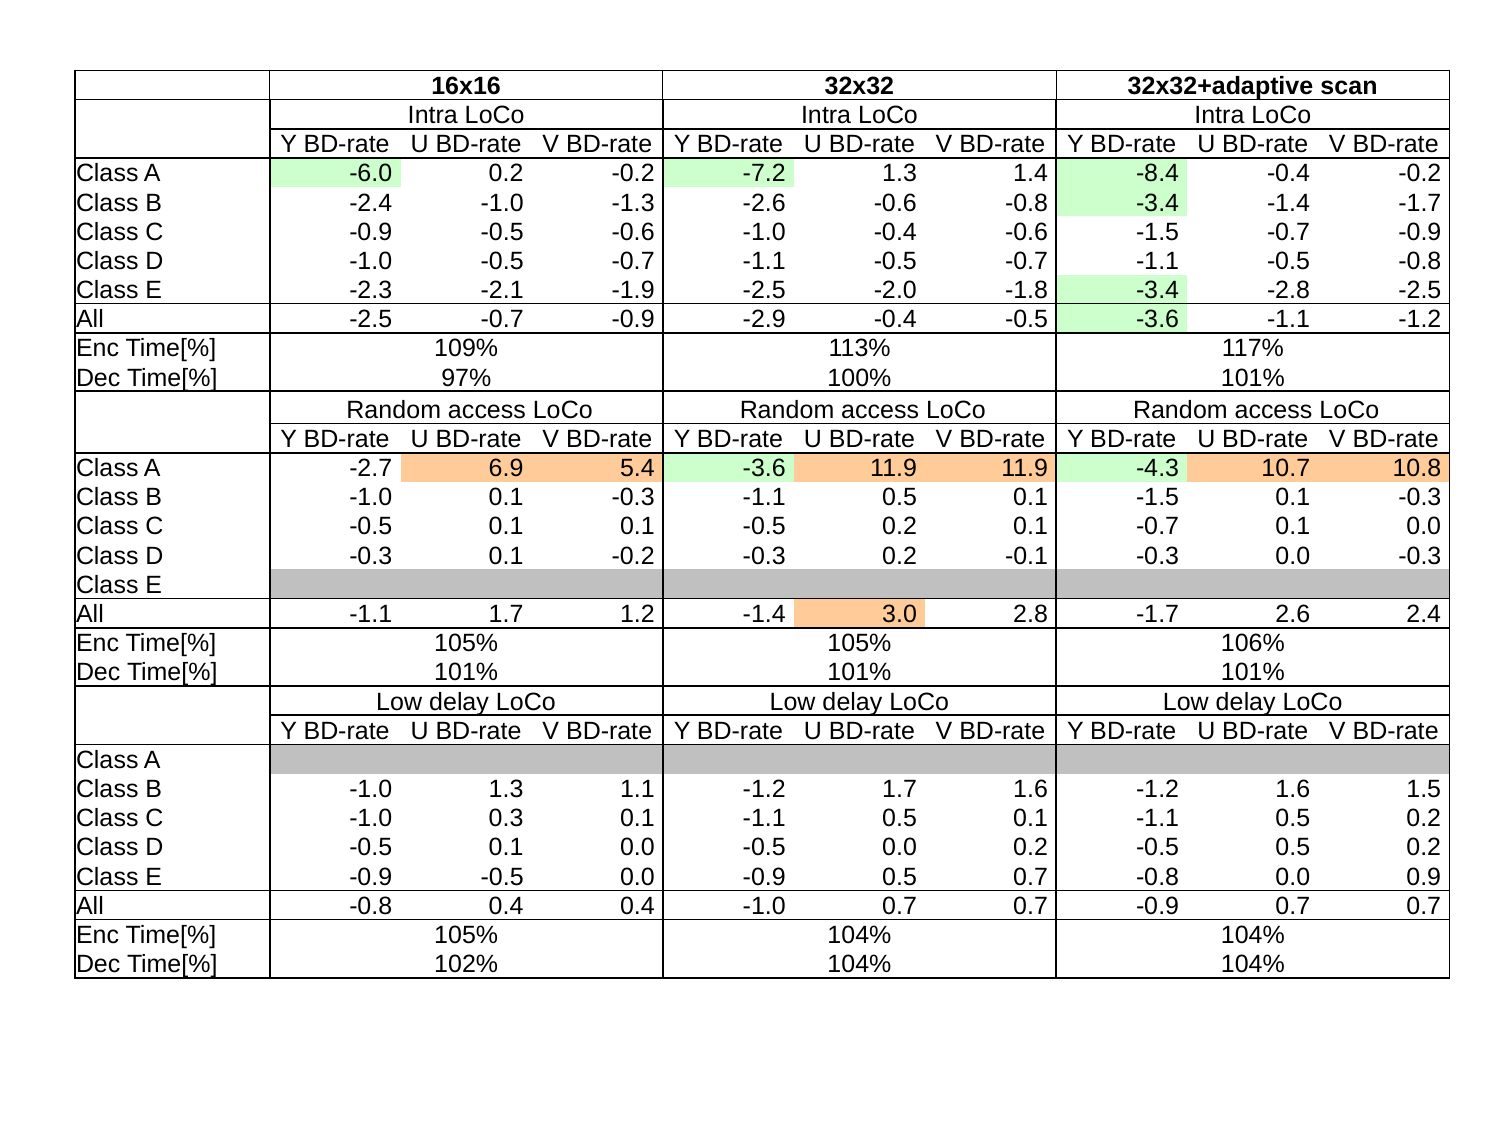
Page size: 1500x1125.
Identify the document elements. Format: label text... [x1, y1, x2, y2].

table_cell [794, 745, 925, 774]
table_cell [401, 745, 532, 774]
table_cell All [76, 891, 269, 919]
table_cell -0.3 [664, 540, 794, 569]
table_cell 101% [271, 657, 662, 685]
table_cell -1.3 [532, 187, 662, 216]
table_cell -2.0 [794, 275, 925, 303]
table_cell -0.2 [532, 159, 662, 187]
table_cell 0.1 [532, 511, 662, 540]
table_cell 0.9 [1318, 861, 1449, 890]
table_cell [76, 100, 269, 157]
table_cell Intra LoCo [664, 100, 1055, 128]
table_cell Class C [76, 216, 269, 245]
table_cell 0.4 [532, 891, 662, 919]
table_cell -2.7 [271, 454, 401, 482]
table_cell 5.4 [532, 454, 662, 482]
table_cell 0.1 [401, 511, 532, 540]
table_cell -0.5 [664, 832, 794, 861]
table_cell -2.1 [401, 275, 532, 303]
table_cell -2.5 [1318, 275, 1449, 303]
table_cell 104% [1057, 920, 1449, 949]
table_cell -0.3 [1057, 540, 1187, 569]
table_cell [271, 569, 401, 598]
table_cell [925, 569, 1055, 598]
table_cell [794, 569, 925, 598]
table_cell Y BD-rate [664, 716, 794, 744]
table_cell Random access LoCo [271, 392, 662, 423]
table_cell 105% [664, 629, 1055, 657]
table_cell -0.5 [664, 511, 794, 540]
table_cell -0.5 [794, 245, 925, 275]
table_cell -0.9 [532, 304, 662, 332]
table_cell Dec Time[%] [76, 362, 269, 390]
table_cell 0.0 [1187, 861, 1318, 890]
table_cell 102% [271, 949, 662, 977]
table_cell Y BD-rate [271, 424, 401, 452]
table_cell -1.4 [1187, 187, 1318, 216]
table_cell All [76, 304, 269, 332]
table_cell 0.3 [401, 803, 532, 832]
table_cell 0.7 [794, 891, 925, 919]
table_cell Class D [76, 832, 269, 861]
table_cell Random access LoCo [664, 392, 1055, 423]
table_cell -0.8 [1057, 861, 1187, 890]
table_cell 0.1 [401, 832, 532, 861]
table_cell [1187, 745, 1318, 774]
table_cell 0.1 [925, 803, 1055, 832]
table_cell 2.6 [1187, 599, 1318, 627]
table_cell Class B [76, 482, 269, 511]
table_cell 0.7 [925, 891, 1055, 919]
table_cell -1.1 [1187, 304, 1318, 332]
table_cell 0.2 [794, 511, 925, 540]
table_cell 0.0 [532, 832, 662, 861]
table_cell 0.7 [1318, 891, 1449, 919]
table_cell -1.1 [1057, 245, 1187, 275]
table_cell -0.7 [1187, 216, 1318, 245]
table_cell 1.6 [1187, 774, 1318, 803]
table_cell 0.2 [925, 832, 1055, 861]
table_cell -4.3 [1057, 454, 1187, 482]
table_cell U BD-rate [1187, 424, 1318, 452]
table_cell 1.7 [794, 774, 925, 803]
table_cell -1.2 [1318, 304, 1449, 332]
table_cell 104% [664, 949, 1055, 977]
table_cell 100% [664, 362, 1055, 390]
table_cell 113% [664, 334, 1055, 362]
table_cell Intra LoCo [271, 100, 662, 128]
table_cell 1.1 [532, 774, 662, 803]
table_cell -0.7 [1057, 511, 1187, 540]
table_cell -1.8 [925, 275, 1055, 303]
table_header [76, 71, 269, 99]
table_cell -0.8 [271, 891, 401, 919]
table_cell -0.3 [1318, 540, 1449, 569]
table_cell -1.0 [271, 774, 401, 803]
table_cell -1.0 [664, 891, 794, 919]
table_header 32x32+adaptive scan [1057, 71, 1449, 99]
table_cell -0.5 [401, 861, 532, 890]
table_cell -3.6 [664, 454, 794, 482]
table_cell 1.4 [925, 159, 1055, 187]
table_cell Y BD-rate [271, 130, 401, 157]
table_cell Class B [76, 187, 269, 216]
table_cell -0.7 [401, 304, 532, 332]
table_cell Class E [76, 861, 269, 890]
table_cell Enc Time[%] [76, 334, 269, 362]
table_cell 0.4 [401, 891, 532, 919]
table_cell 0.7 [1187, 891, 1318, 919]
table_cell -0.8 [1318, 245, 1449, 275]
table_cell V BD-rate [925, 130, 1055, 157]
table_cell 1.5 [1318, 774, 1449, 803]
table_cell -1.7 [1318, 187, 1449, 216]
table_cell 0.1 [925, 482, 1055, 511]
table_cell Enc Time[%] [76, 629, 269, 657]
table_cell -0.3 [1318, 482, 1449, 511]
table_cell 101% [1057, 362, 1449, 390]
table_cell -0.4 [1187, 159, 1318, 187]
table_cell U BD-rate [401, 716, 532, 744]
table_cell -0.9 [1318, 216, 1449, 245]
table_cell Low delay LoCo [271, 687, 662, 714]
table_cell 0.5 [794, 482, 925, 511]
table_cell Class C [76, 803, 269, 832]
table_cell 0.0 [1318, 511, 1449, 540]
table_cell -1.4 [664, 599, 794, 627]
table_cell 10.8 [1318, 454, 1449, 482]
table_cell 0.5 [794, 861, 925, 890]
table_cell Class C [76, 511, 269, 540]
table_cell [532, 569, 662, 598]
table_cell Intra LoCo [1057, 100, 1449, 128]
table_cell -1.1 [664, 803, 794, 832]
table_cell -1.1 [1057, 803, 1187, 832]
table_cell -1.5 [1057, 482, 1187, 511]
table_cell Class A [76, 159, 269, 187]
table_cell -0.5 [925, 304, 1055, 332]
table_cell [664, 569, 794, 598]
table_cell -6.0 [271, 159, 401, 187]
table_cell Class D [76, 540, 269, 569]
table_cell [76, 687, 269, 715]
table_cell [1318, 569, 1449, 598]
table_cell V BD-rate [1318, 424, 1449, 452]
table_cell Class D [76, 245, 269, 275]
table_cell Enc Time[%] [76, 920, 269, 949]
table_cell 0.2 [1318, 832, 1449, 861]
table_cell Low delay LoCo [664, 687, 1055, 714]
table_cell 0.1 [401, 482, 532, 511]
table_cell [401, 569, 532, 598]
table_cell 1.7 [401, 599, 532, 627]
table_cell V BD-rate [532, 130, 662, 157]
table_cell -0.5 [401, 245, 532, 275]
table_cell 0.2 [401, 159, 532, 187]
table_cell Class B [76, 774, 269, 803]
table_cell 0.1 [925, 511, 1055, 540]
table_cell -0.5 [1187, 245, 1318, 275]
table_cell [1187, 569, 1318, 598]
table_header 16x16 [270, 71, 662, 99]
table_cell V BD-rate [925, 424, 1055, 452]
table_cell 106% [1057, 629, 1449, 657]
table_cell 105% [271, 629, 662, 657]
table_cell -0.4 [794, 216, 925, 245]
table_cell -0.6 [794, 187, 925, 216]
table_cell -1.0 [664, 216, 794, 245]
table_cell -2.5 [271, 304, 401, 332]
table_cell Class A [76, 454, 269, 482]
table_cell 0.2 [1318, 803, 1449, 832]
table_cell U BD-rate [1187, 130, 1318, 157]
table_cell 0.1 [401, 540, 532, 569]
table_cell -0.7 [925, 245, 1055, 275]
table_cell -1.2 [1057, 774, 1187, 803]
table_cell -0.5 [271, 832, 401, 861]
table_cell -1.0 [271, 245, 401, 275]
table_cell 101% [1057, 657, 1449, 685]
table_cell -0.1 [925, 540, 1055, 569]
table_cell -1.9 [532, 275, 662, 303]
table_cell All [76, 599, 269, 627]
table_cell -1.7 [1057, 599, 1187, 627]
table_cell 1.6 [925, 774, 1055, 803]
table_cell -2.8 [1187, 275, 1318, 303]
table_cell -3.4 [1057, 275, 1187, 303]
table_cell 104% [1057, 949, 1449, 977]
table_cell Random access LoCo [1057, 392, 1449, 423]
table_cell -0.6 [532, 216, 662, 245]
table_cell [76, 392, 269, 452]
table_cell 11.9 [794, 454, 925, 482]
table_cell V BD-rate [925, 716, 1055, 744]
table_cell -1.0 [401, 187, 532, 216]
table_cell V BD-rate [532, 716, 662, 744]
table_cell -3.6 [1057, 304, 1187, 332]
table_cell -0.4 [794, 304, 925, 332]
table_cell -1.0 [271, 803, 401, 832]
table_cell -2.3 [271, 275, 401, 303]
table_cell 0.0 [1187, 540, 1318, 569]
table_cell U BD-rate [794, 716, 925, 744]
table_cell -1.2 [664, 774, 794, 803]
table_cell -1.1 [664, 245, 794, 275]
table_cell U BD-rate [1187, 716, 1318, 744]
table_cell [76, 715, 269, 744]
table_cell Y BD-rate [1057, 424, 1187, 452]
table_cell 1.3 [401, 774, 532, 803]
table_cell 11.9 [925, 454, 1055, 482]
table_cell -0.9 [664, 861, 794, 890]
table_cell Y BD-rate [1057, 716, 1187, 744]
table_cell 104% [664, 920, 1055, 949]
table_cell 0.1 [1187, 482, 1318, 511]
table_cell [664, 745, 794, 774]
table_cell Y BD-rate [664, 424, 794, 452]
table_cell 97% [271, 362, 662, 390]
table_cell [1057, 745, 1187, 774]
table_header 32x32 [663, 71, 1056, 99]
table_cell V BD-rate [1318, 716, 1449, 744]
table_cell Low delay LoCo [1057, 687, 1449, 714]
table_cell 2.8 [925, 599, 1055, 627]
table_cell -1.1 [271, 599, 401, 627]
table_cell -2.6 [664, 187, 794, 216]
table_cell -0.6 [925, 216, 1055, 245]
table_cell -7.2 [664, 159, 794, 187]
table_cell Dec Time[%] [76, 657, 269, 685]
table_cell Y BD-rate [271, 716, 401, 744]
table_cell 0.5 [1187, 832, 1318, 861]
table_cell U BD-rate [794, 130, 925, 157]
table_cell -0.9 [1057, 891, 1187, 919]
table_cell -0.3 [271, 540, 401, 569]
table_cell Y BD-rate [1057, 130, 1187, 157]
table_cell 6.9 [401, 454, 532, 482]
table_cell 0.2 [794, 540, 925, 569]
table_cell -2.5 [664, 275, 794, 303]
table_cell 1.2 [532, 599, 662, 627]
table_cell 0.0 [794, 832, 925, 861]
table_cell 109% [271, 334, 662, 362]
table_cell -0.7 [532, 245, 662, 275]
table_cell -0.5 [271, 511, 401, 540]
table_cell 0.5 [794, 803, 925, 832]
table_cell 2.4 [1318, 599, 1449, 627]
table_cell -1.0 [271, 482, 401, 511]
table_cell Class E [76, 275, 269, 303]
table_cell -3.4 [1057, 187, 1187, 216]
table_cell -0.5 [401, 216, 532, 245]
table_cell Class A [76, 745, 269, 774]
table_cell [1057, 569, 1187, 598]
table_cell -1.5 [1057, 216, 1187, 245]
table_cell -0.5 [1057, 832, 1187, 861]
table_cell 0.0 [532, 861, 662, 890]
table_cell 101% [664, 657, 1055, 685]
table_cell 0.5 [1187, 803, 1318, 832]
table_cell -0.9 [271, 216, 401, 245]
table_cell V BD-rate [532, 424, 662, 452]
table_cell [271, 745, 401, 774]
table_cell [925, 745, 1055, 774]
table_cell V BD-rate [1318, 130, 1449, 157]
table_cell U BD-rate [794, 424, 925, 452]
table_cell 0.1 [532, 803, 662, 832]
table_cell 3.0 [794, 599, 925, 627]
table_cell 117% [1057, 334, 1449, 362]
table_cell 0.1 [1187, 511, 1318, 540]
table_cell -2.4 [271, 187, 401, 216]
table_cell -0.8 [925, 187, 1055, 216]
table_cell -1.1 [664, 482, 794, 511]
table_cell 10.7 [1187, 454, 1318, 482]
table_cell Y BD-rate [664, 130, 794, 157]
table_cell -0.2 [1318, 159, 1449, 187]
table_cell Class E [76, 569, 269, 598]
table_cell -2.9 [664, 304, 794, 332]
table_cell [532, 745, 662, 774]
table_cell U BD-rate [401, 424, 532, 452]
table_cell [1318, 745, 1449, 774]
table_cell -8.4 [1057, 159, 1187, 187]
table_cell -0.2 [532, 540, 662, 569]
table_cell -0.3 [532, 482, 662, 511]
table_cell -0.9 [271, 861, 401, 890]
table_cell Dec Time[%] [76, 949, 269, 977]
table_cell U BD-rate [401, 130, 532, 157]
table_cell 105% [271, 920, 662, 949]
table_cell 0.7 [925, 861, 1055, 890]
table_cell 1.3 [794, 159, 925, 187]
